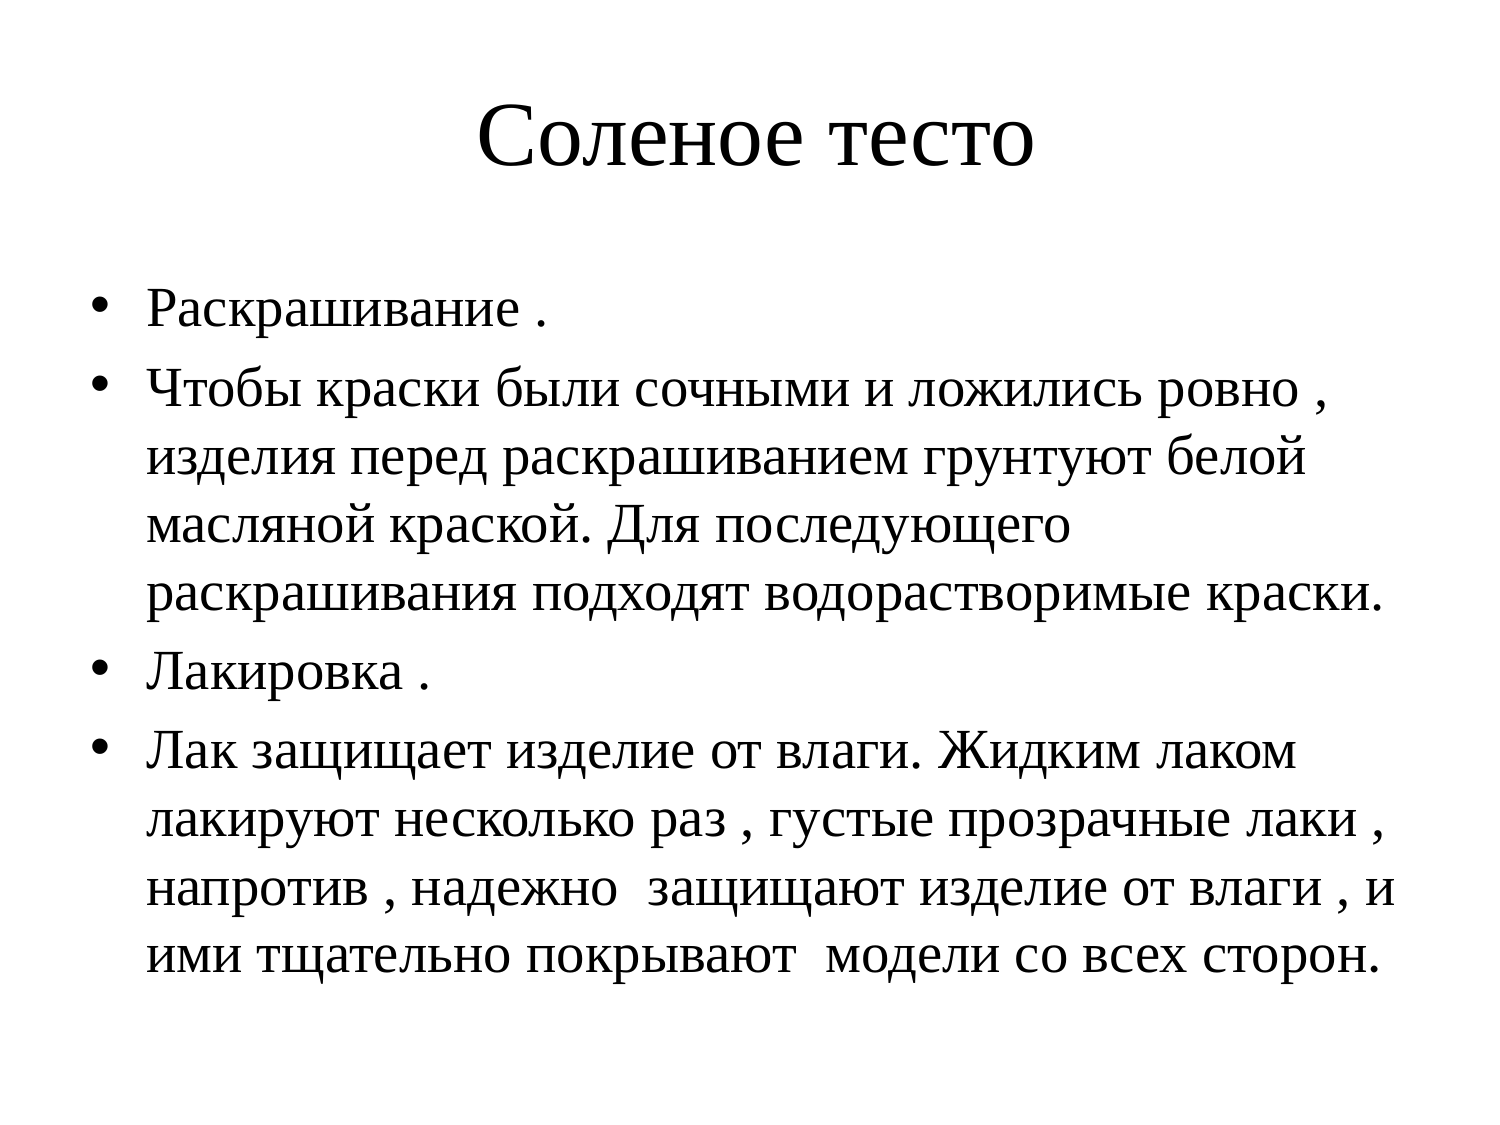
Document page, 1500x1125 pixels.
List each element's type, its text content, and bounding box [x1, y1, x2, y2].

list Раскрашивание . Чтобы краски были сочными и ложились ровно , изделия перед раскрашиванием грунтуют белой масляной краской. Для последующего раскрашивания подходят водорастворимые краски. Лакировка . Лак защищает изделие от влаги. Жидким лаком лакируют несколько раз , густые прозрачные лаки , напротив , надежно защищают изделие от влаги , и ими тщательно покрывают модели со всех сторон. [75, 262, 1425, 1005]
title Соленое тесто [82, 35, 1432, 223]
